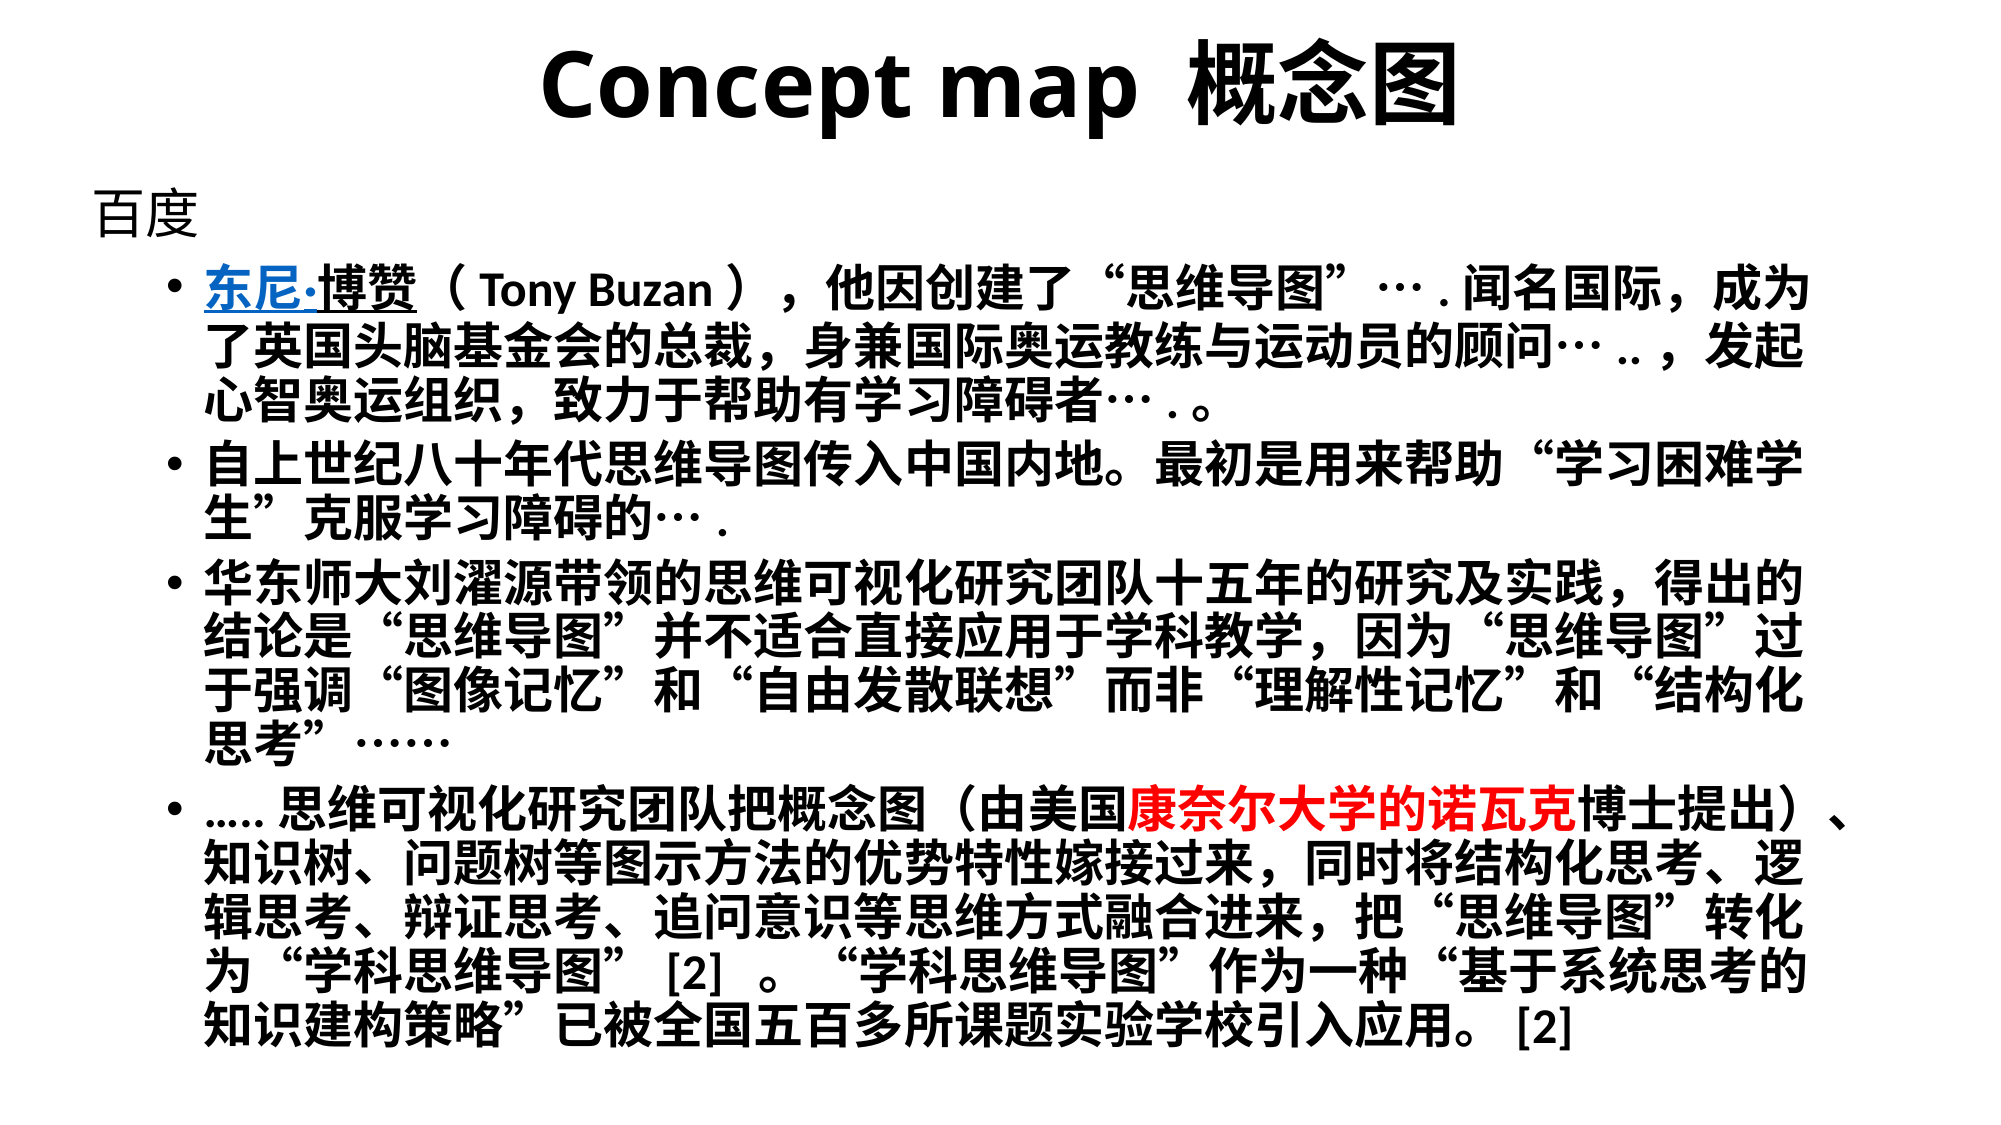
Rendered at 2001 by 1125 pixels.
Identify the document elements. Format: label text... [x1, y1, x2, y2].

title Concept map 概念图 [137, 28, 1863, 148]
list 百度 东尼·博赞（Tony Buzan），他因创建了“思维导图”….闻名国际，成为了英国头脑基金会的总裁，身兼国际奥运教练与运动员的顾问…..，发起心智奥运组织，致力于帮助有学习障碍者….。 自上世纪八十年代思维导图传入中国内地。最初是用来帮助“学习困难学生”克服学习障碍的…. 华东师大刘濯源带领的思维可视化研究团队十五年的研究及实践，得出的结论是“思维导图”并不适合直接应用于学科教学，因为“思维导图”过于强调“图像记忆”和“自由发散联想”而非“理解性记忆”和“结构化思考”…… …..思维可视化研究团队把概念图（由美国康奈尔大学的诺瓦克博士提出）、知识树、问题树等图示方法的优势特性嫁接过来，同时将结构化思考、逻辑思考、辩证思考、追问意识等思维方式融合进来，把“思维导图”转化为“学科思维导图”[2] 。“学科思维导图”作为一种“基于系统思考的知识建构策略”已被全国五百多所课题实验学校引入应用。[2] [76, 179, 1863, 1090]
